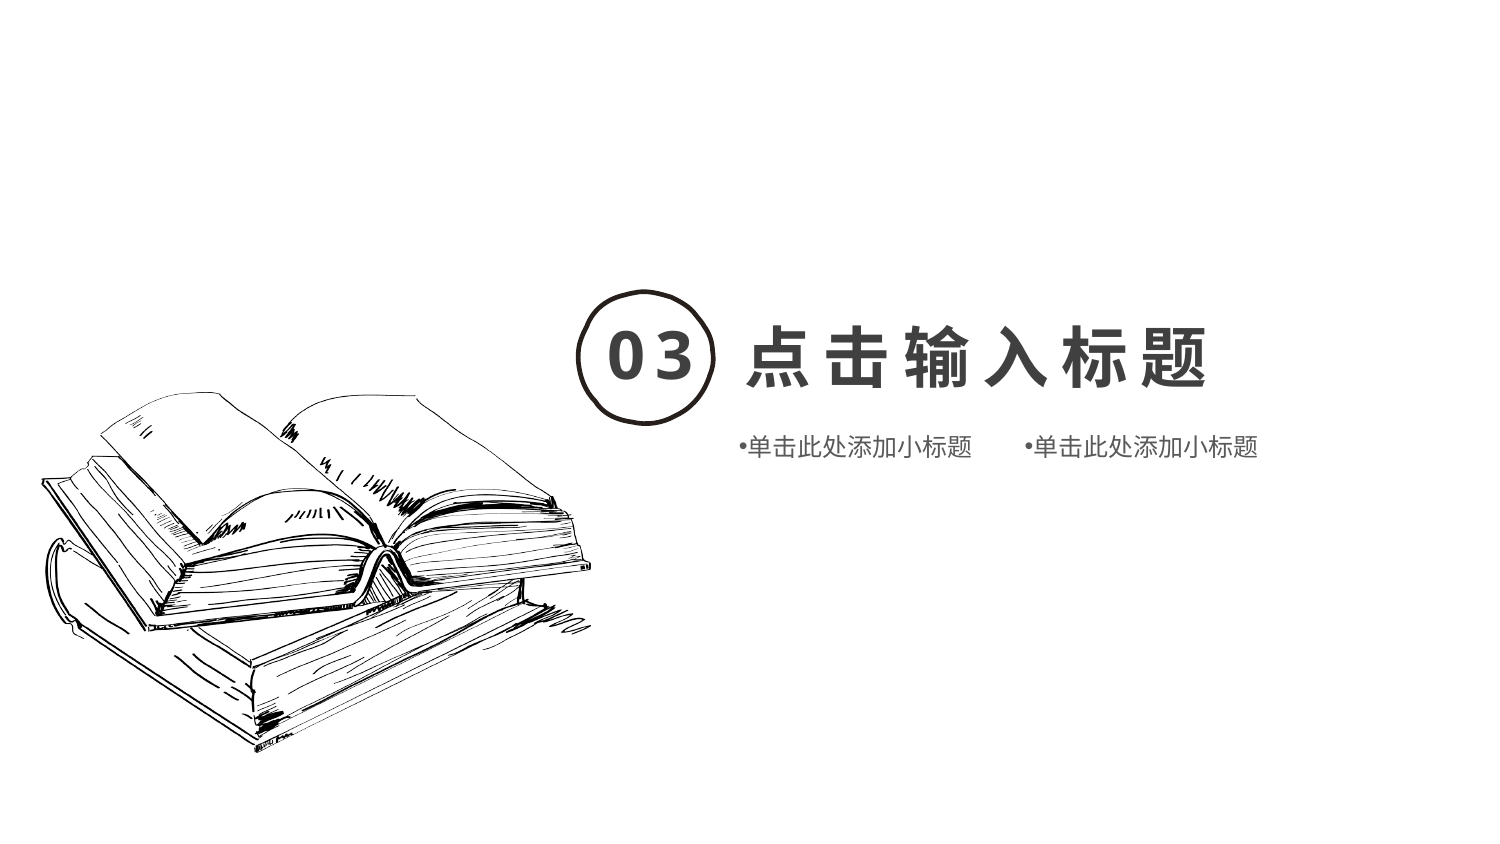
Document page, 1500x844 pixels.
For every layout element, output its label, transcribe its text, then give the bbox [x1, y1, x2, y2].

text_box [576, 313, 591, 391]
text_box 点击输入标题 [699, 309, 1256, 401]
picture [41, 392, 591, 753]
text_box [710, 331, 716, 381]
text_box [596, 289, 692, 307]
text_box 03 [591, 307, 710, 399]
text_box 单击此处添加小标题 [1013, 425, 1270, 467]
text_box 单击此处添加小标题 [727, 425, 984, 467]
text_box [595, 399, 700, 426]
